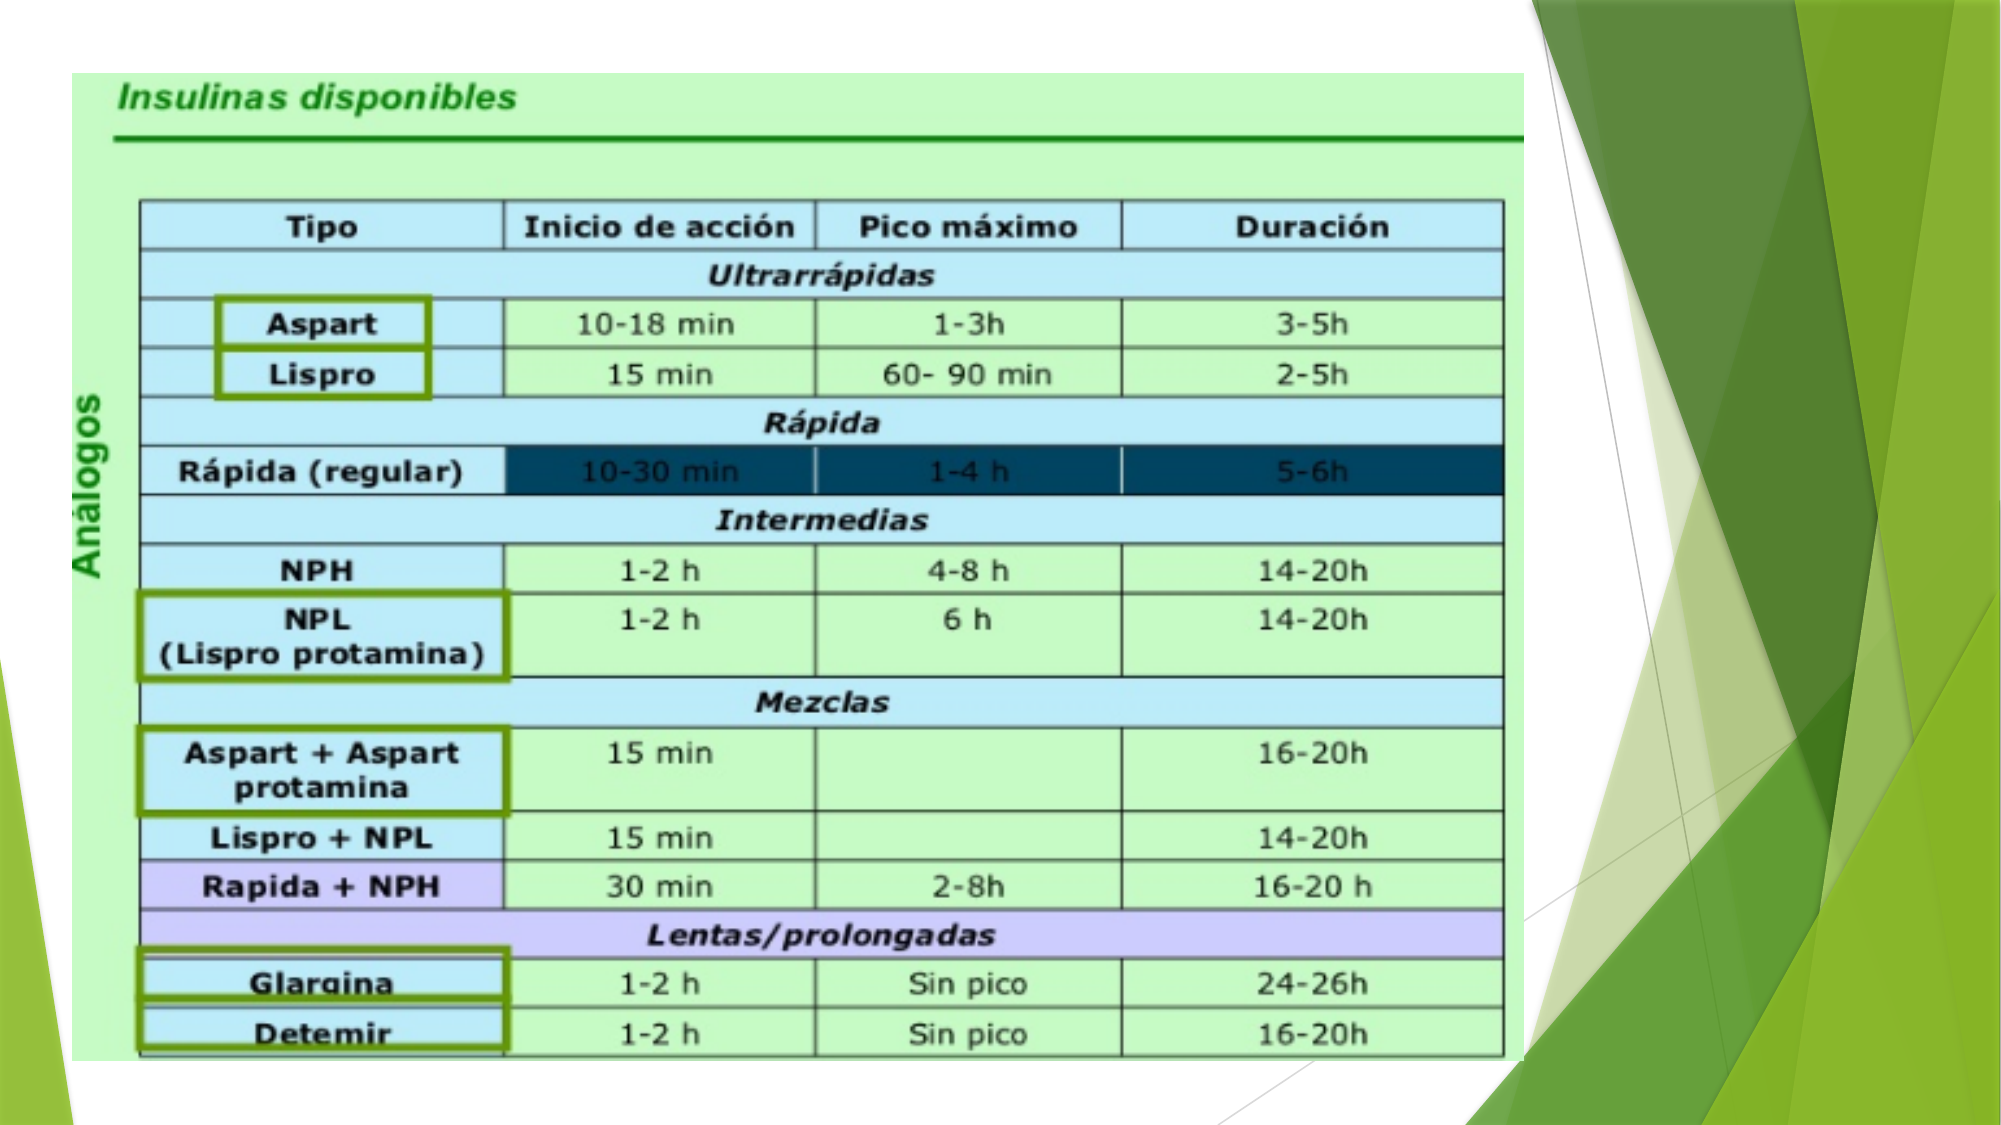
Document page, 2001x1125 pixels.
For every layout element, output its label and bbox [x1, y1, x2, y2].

list [71, 73, 1524, 1062]
